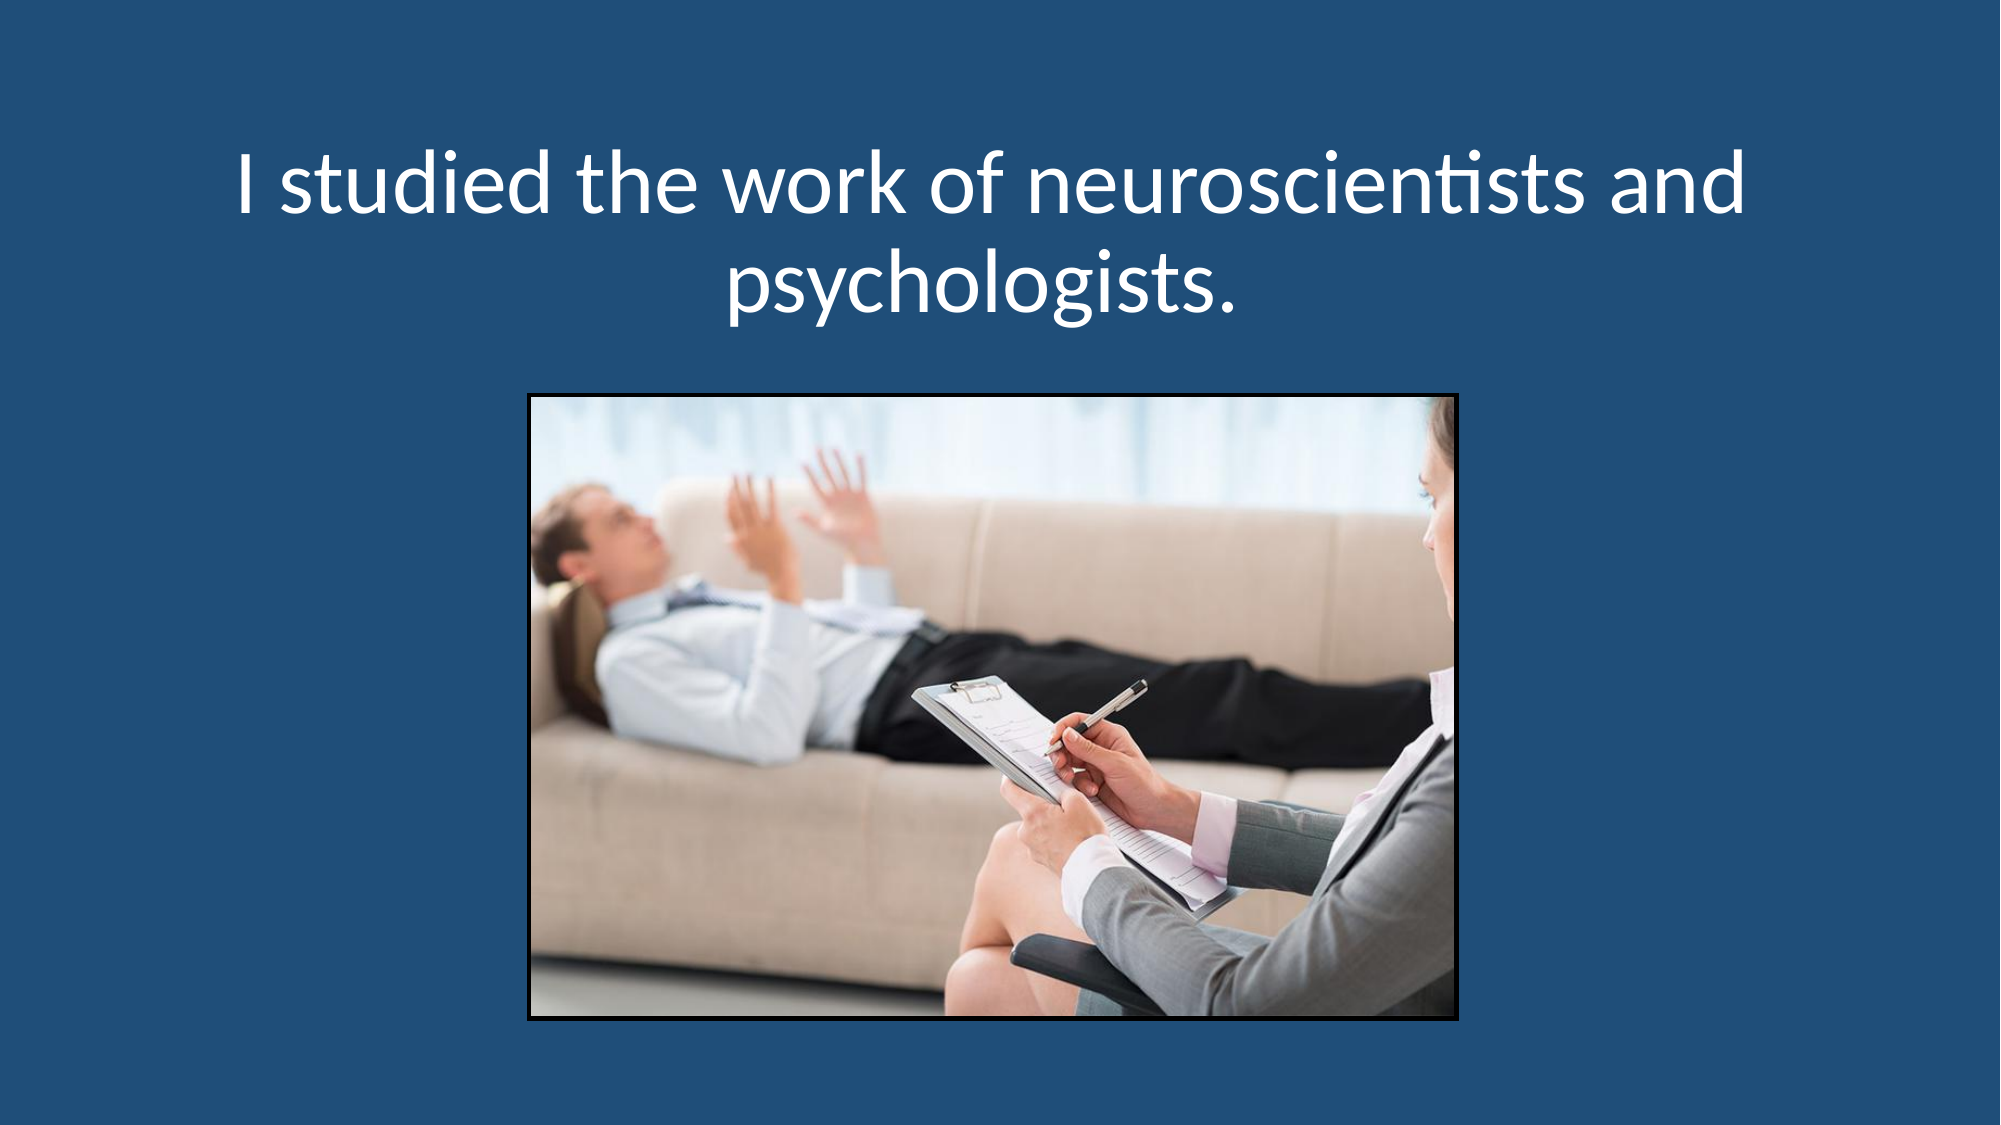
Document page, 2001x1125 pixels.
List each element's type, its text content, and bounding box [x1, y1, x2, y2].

picture [531, 397, 1455, 1016]
list I studied the work of neuroscientists and psychologists. [125, 127, 1861, 377]
